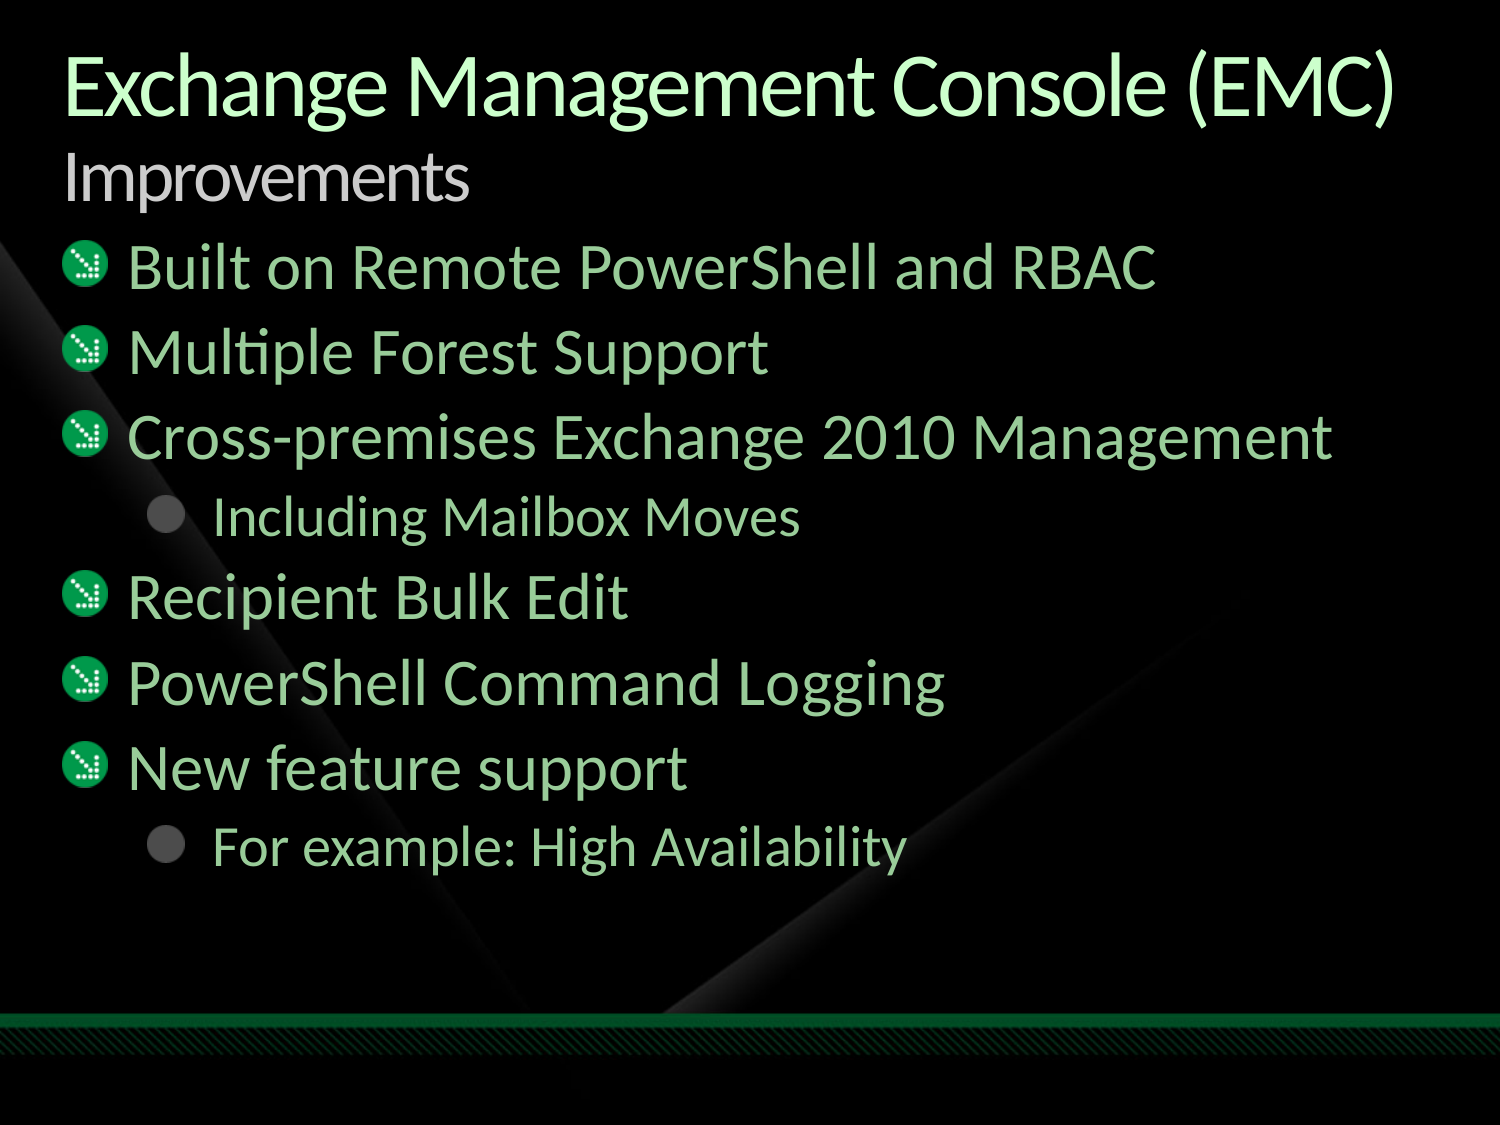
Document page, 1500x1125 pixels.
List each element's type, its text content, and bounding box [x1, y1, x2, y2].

picture [0, 0, 1500, 1125]
title Exchange Management Console (EMC) Improvements [62, 37, 1438, 220]
list Built on Remote PowerShell and RBAC Multiple Forest Support Cross-premises Exchange 2010 Management Including Mailbox Moves Recipient Bulk Edit PowerShell Command Logging New feature support For example: High Availability [62, 231, 1438, 980]
